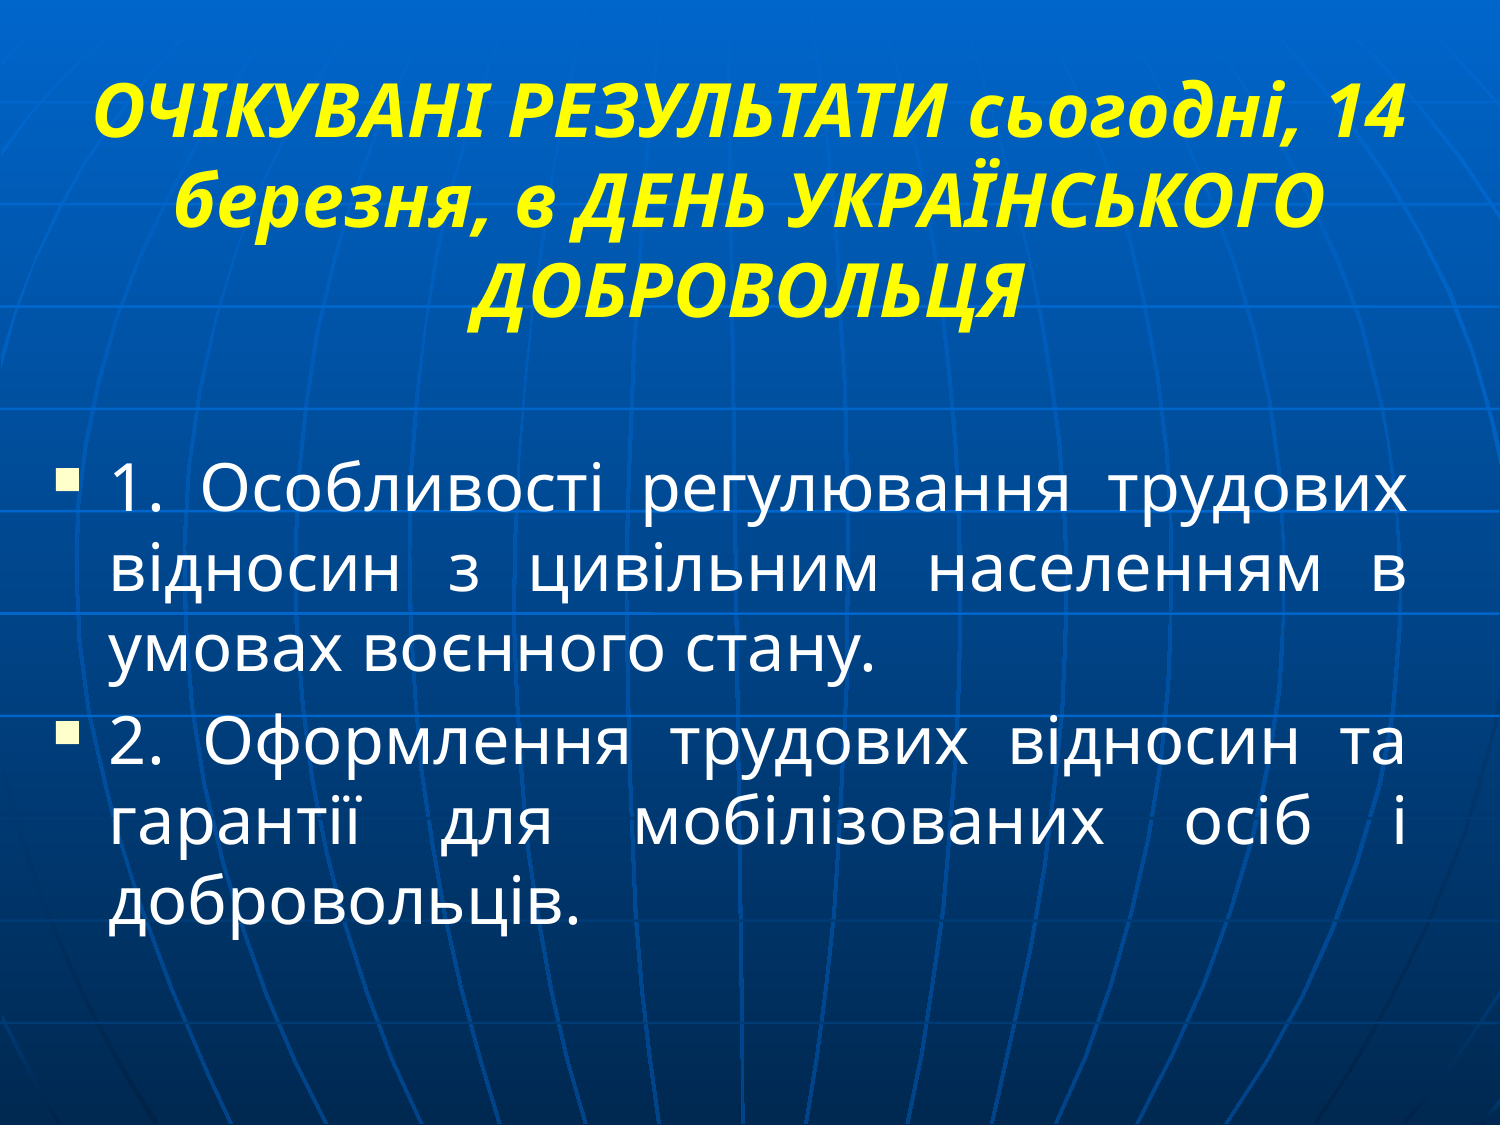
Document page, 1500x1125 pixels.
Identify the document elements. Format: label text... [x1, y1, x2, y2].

title ОЧІКУВАНІ РЕЗУЛЬТАТИ сьогодні, 14 березня, в ДЕНЬ УКРАЇНСЬКОГО ДОБРОВОЛЬЦЯ [75, 45, 1425, 350]
list 1. Особливості регулювання трудових відносин з цивільним населенням в умовах воєнного стану. 2. Оформлення трудових відносин та гарантії для мобілізованих осіб і добровольців. [37, 437, 1425, 1069]
